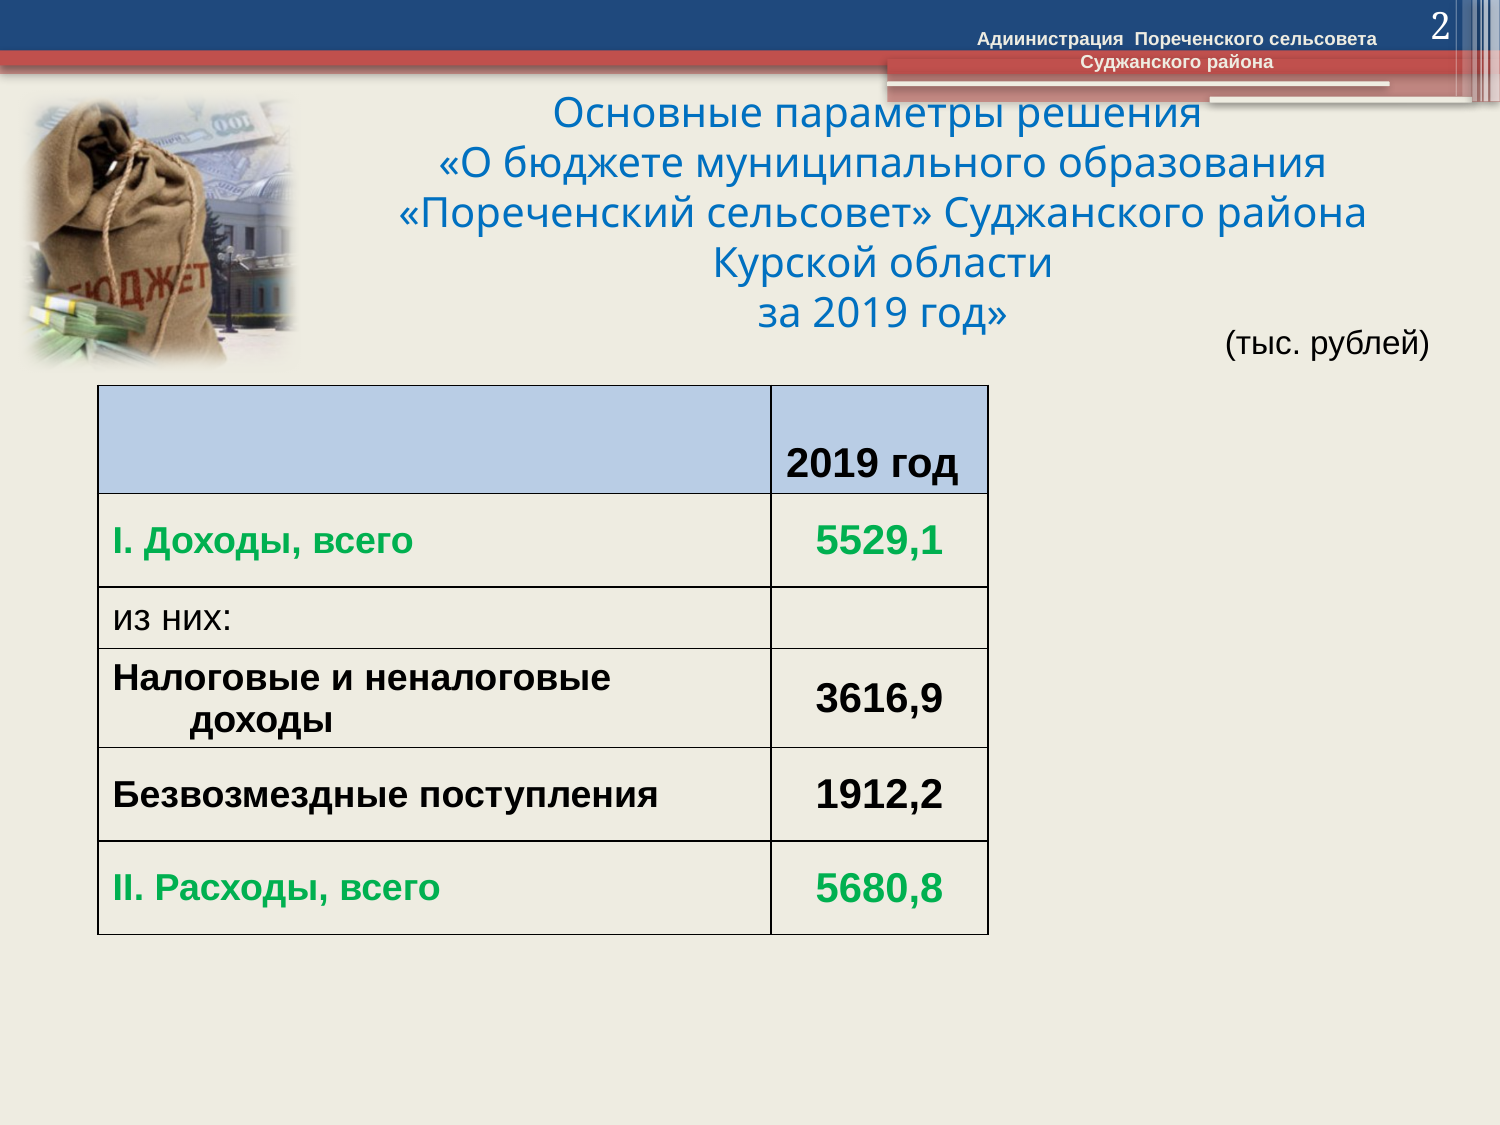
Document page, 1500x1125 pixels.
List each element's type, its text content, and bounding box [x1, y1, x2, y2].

table_cell [772, 588, 987, 648]
table_cell из них: [99, 588, 770, 648]
table_cell Безвозмездные поступления [99, 748, 770, 840]
table_header 2019 год [772, 386, 987, 493]
table_cell 5529,1 [772, 494, 987, 586]
table_cell 3616,9 [772, 649, 987, 747]
table_cell 5680,8 [772, 842, 987, 934]
slide_number 2 [1340, 0, 1466, 61]
table_header [99, 386, 770, 493]
title Основные параметры решения «О бюджете муниципального образования «Пореченский сельсовет» Суджанского района Курской области за 2019 год» [306, 105, 1466, 317]
table_cell I. Доходы, всего [99, 494, 770, 586]
text_box (тыс. рублей) [1210, 314, 1459, 369]
text_box Адиинистрация Пореченского сельсовета Суджанского района [943, 19, 1411, 80]
table_cell 1912,2 [772, 748, 987, 840]
table_cell II. Расходы, всего [99, 842, 770, 934]
picture [17, 89, 302, 374]
table_cell Налоговые и неналоговые доходы [99, 649, 770, 747]
